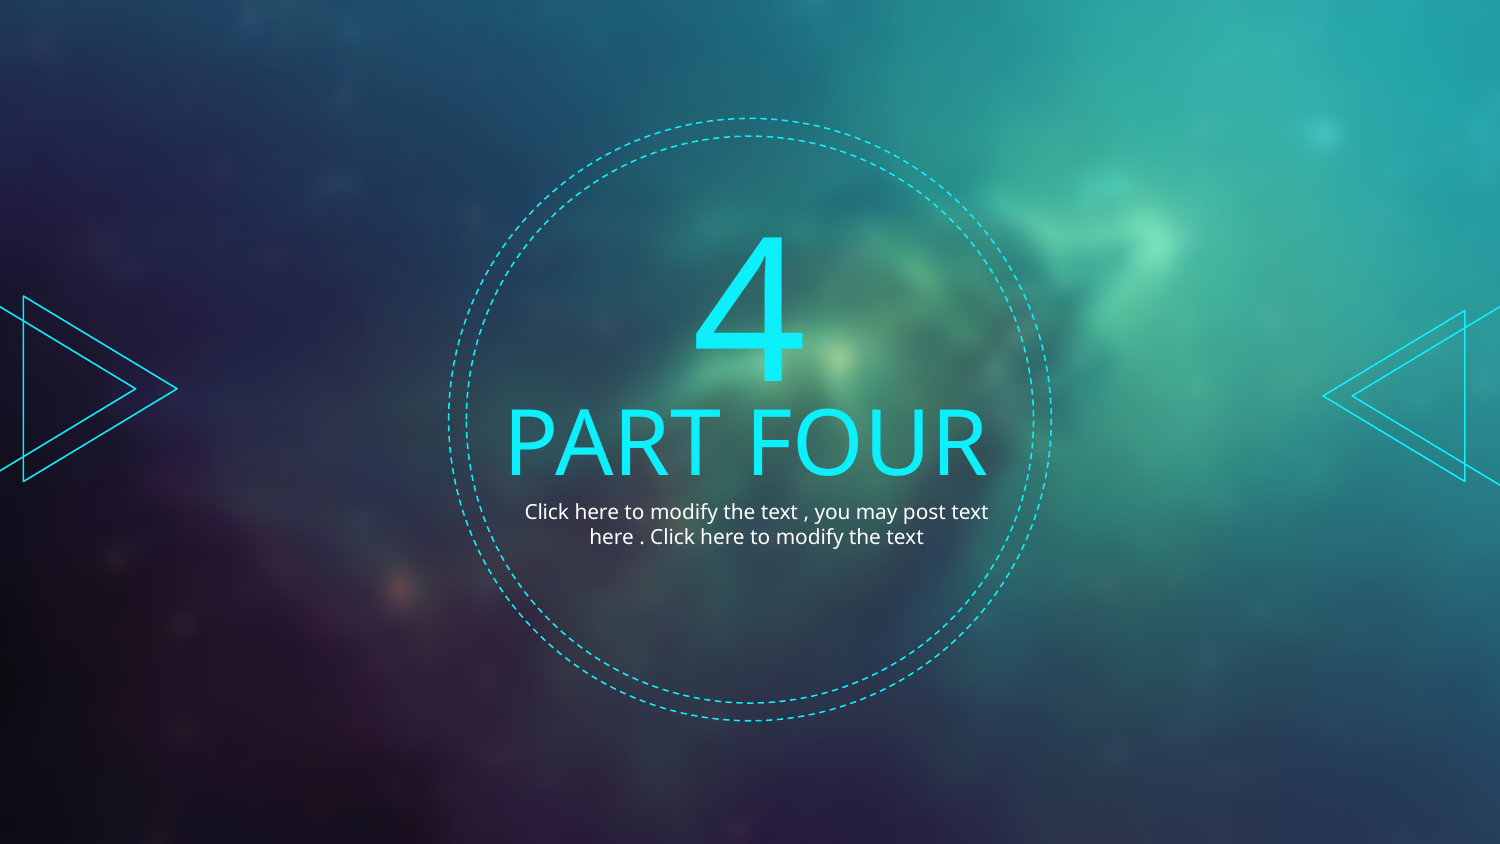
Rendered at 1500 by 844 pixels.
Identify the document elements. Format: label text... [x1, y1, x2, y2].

text_box [21, 294, 180, 484]
text_box [1320, 308, 1468, 484]
text_box [605, 134, 895, 173]
text_box [576, 116, 927, 173]
picture [0, 0, 1500, 844]
text_box [464, 429, 1035, 706]
text_box [1350, 304, 1500, 488]
text_box 4 [448, 173, 1052, 429]
text_box [446, 402, 1054, 723]
text_box [0, 304, 21, 474]
